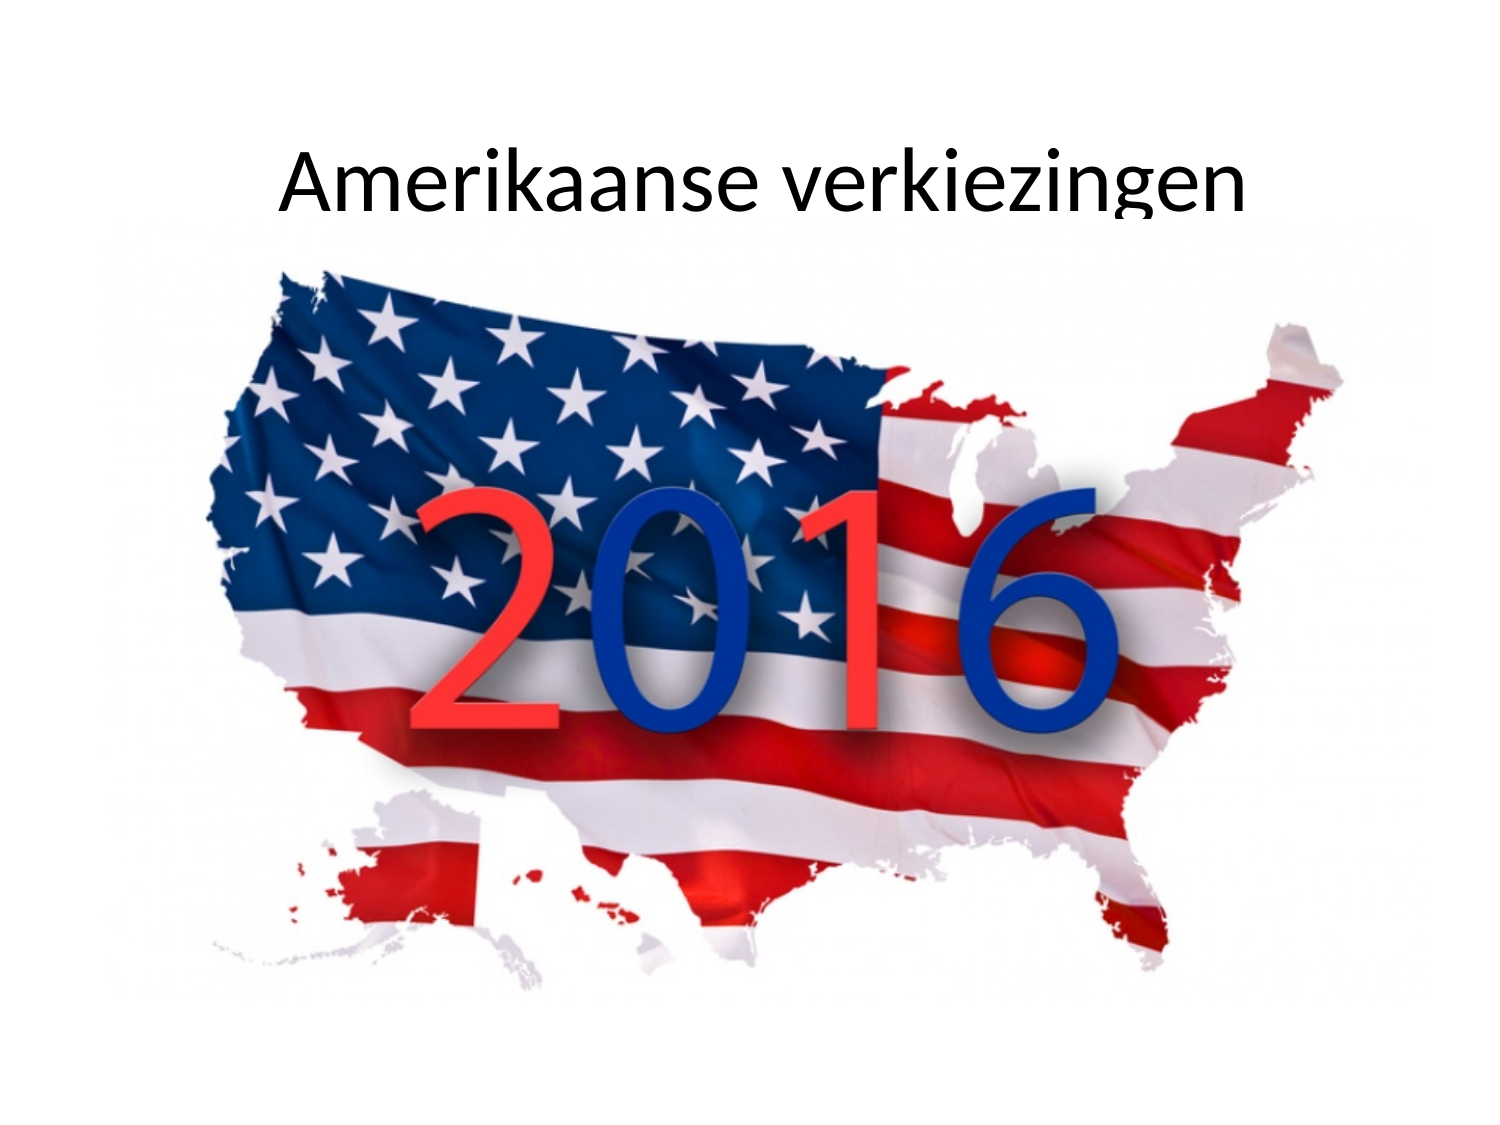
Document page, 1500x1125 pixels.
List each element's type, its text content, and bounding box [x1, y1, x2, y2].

picture [100, 219, 1429, 1002]
title Amerikaanse verkiezingen [126, 54, 1402, 218]
